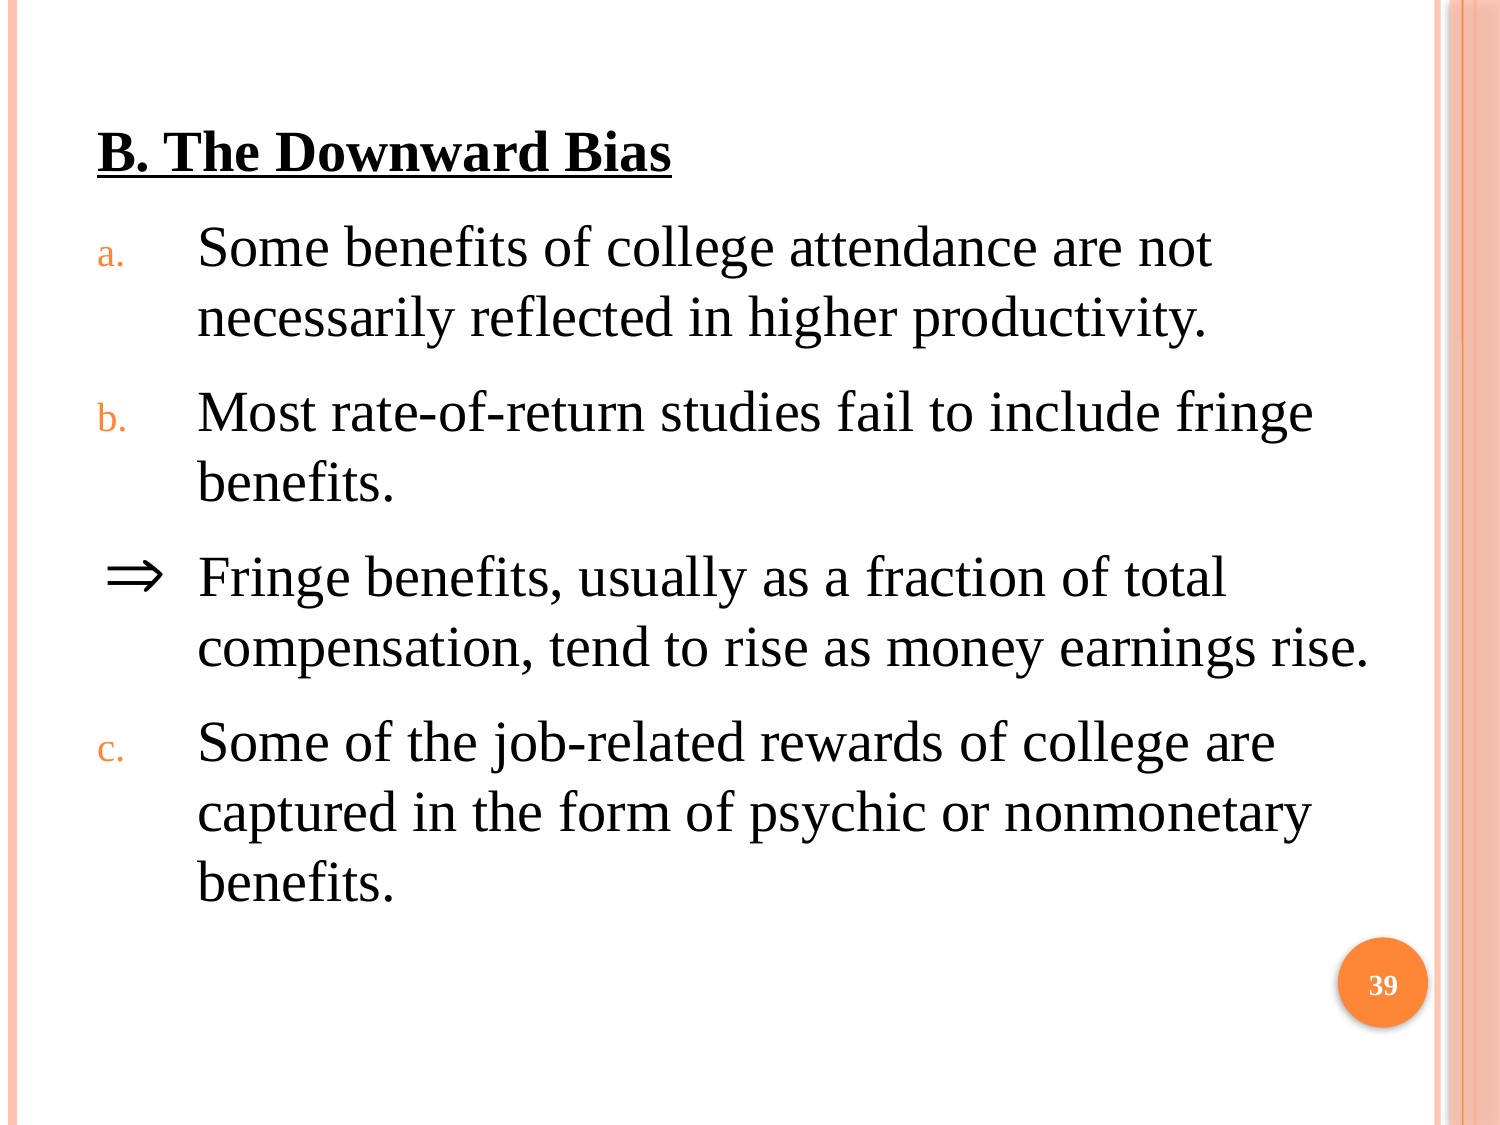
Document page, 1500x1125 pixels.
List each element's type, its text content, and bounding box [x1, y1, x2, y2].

list B. The Downward Bias Some benefits of college attendance are not necessarily reflected in higher productivity. Most rate-of-return studies fail to include fringe benefits. Fringe benefits, usually as a fraction of total compensation, tend to rise as money earnings rise. Some of the job-related rewards of college are captured in the form of psychic or nonmonetary benefits. [81, 105, 1407, 1051]
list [93, 538, 189, 616]
slide_number 39 [1333, 940, 1434, 1026]
